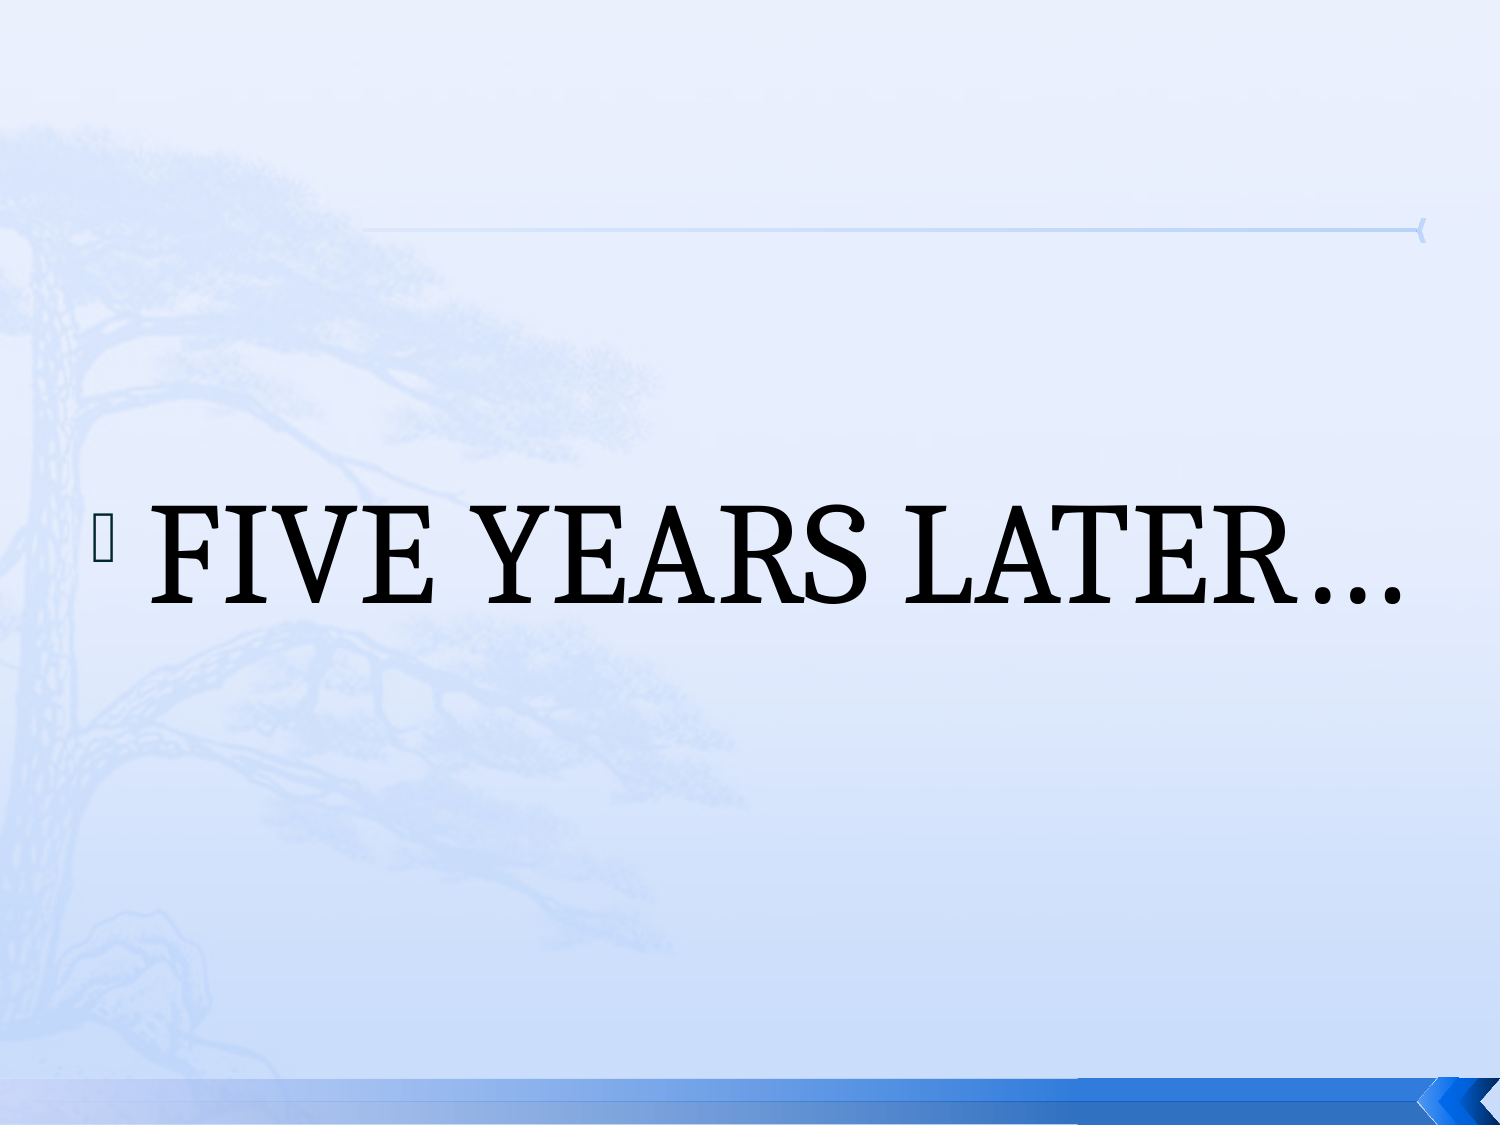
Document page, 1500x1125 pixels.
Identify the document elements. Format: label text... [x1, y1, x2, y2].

list FIVE YEARS LATER… [37, 450, 1463, 713]
